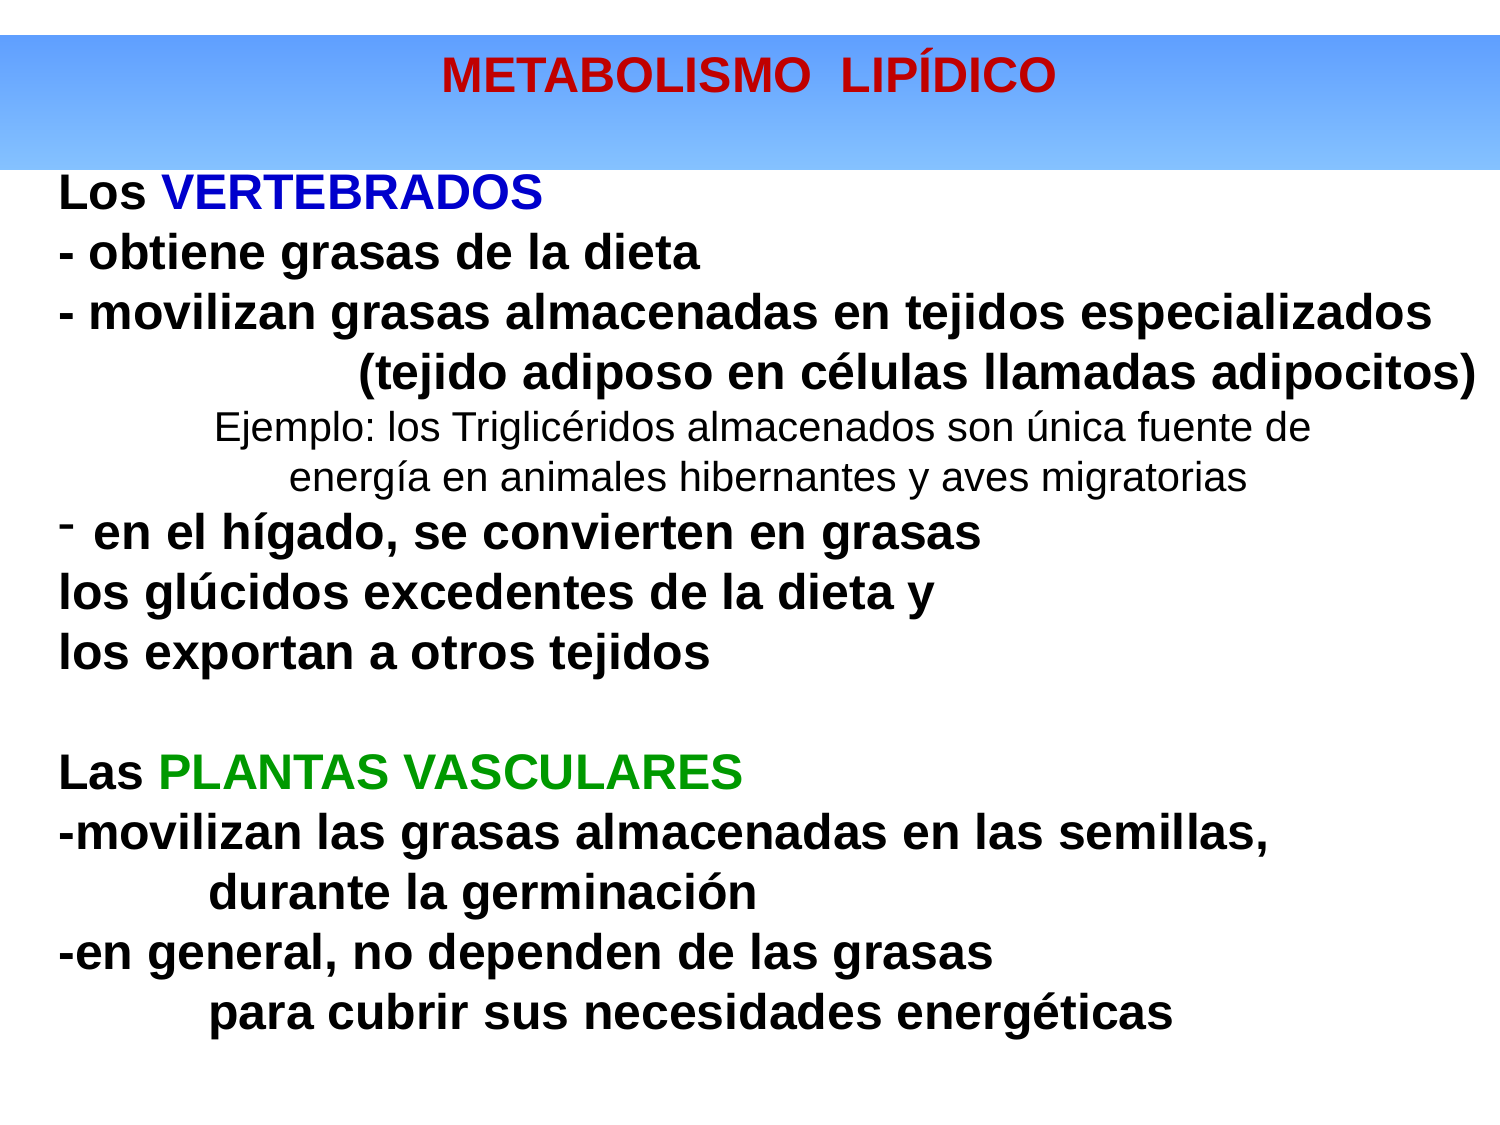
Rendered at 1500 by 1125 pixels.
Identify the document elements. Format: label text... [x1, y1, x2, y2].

text_box Los VERTEBRADOS - obtiene grasas de la dieta - movilizan grasas almacenadas en tejidos especializados (tejido adiposo en células llamadas adipocitos) Ejemplo: los Triglicéridos almacenados son única fuente de energía en animales hibernantes y aves migratorias en el hígado, se convierten en grasas los glúcidos excedentes de la dieta y los exportan a otros tejidos Las PLANTAS VASCULARES -movilizan las grasas almacenadas en las semillas, durante la germinación -en general, no dependen de las grasas para cubrir sus necesidades energéticas [43, 170, 1494, 1125]
text_box METABOLISMO LIPÍDICO [0, 35, 1500, 170]
